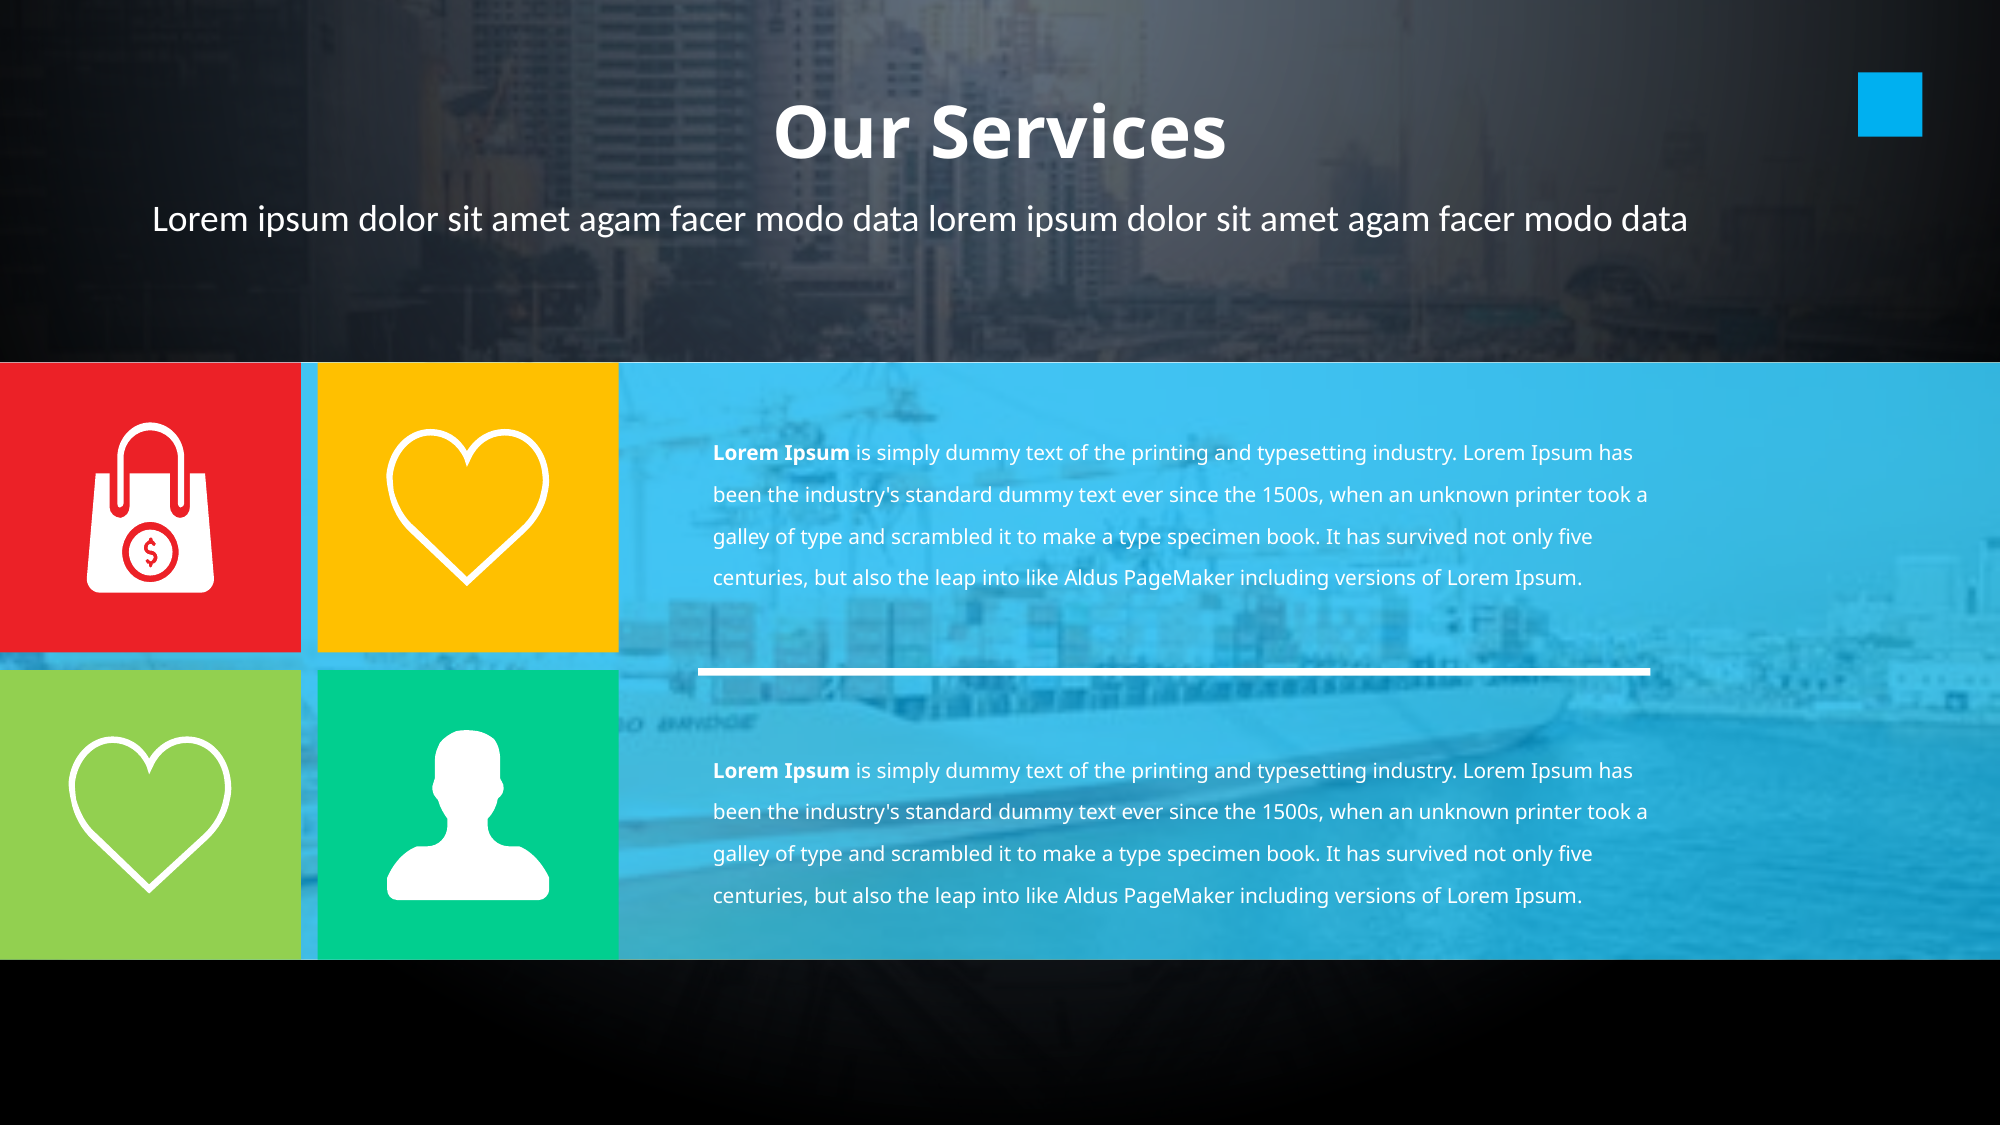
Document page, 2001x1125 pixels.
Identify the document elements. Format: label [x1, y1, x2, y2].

picture [0, 0, 2000, 1125]
text_box [0, 362, 619, 960]
